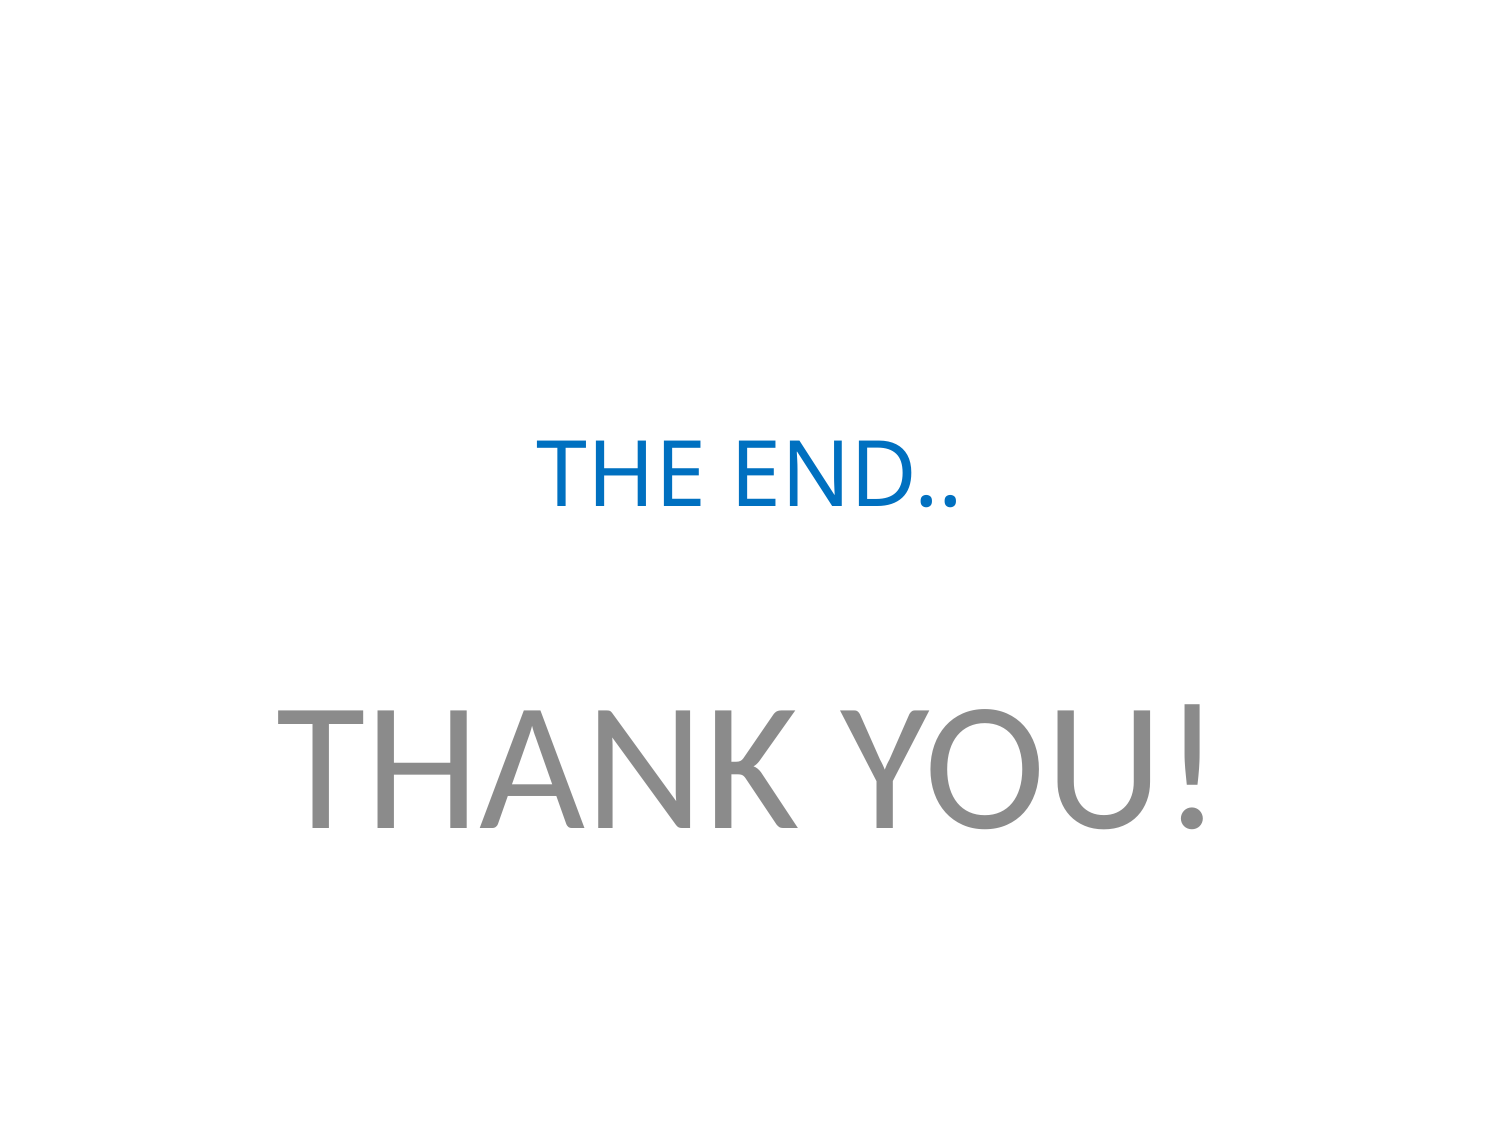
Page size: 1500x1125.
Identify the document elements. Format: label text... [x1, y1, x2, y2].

subtitle THANK YOU! [225, 637, 1275, 925]
title THE END.. [112, 349, 1388, 591]
